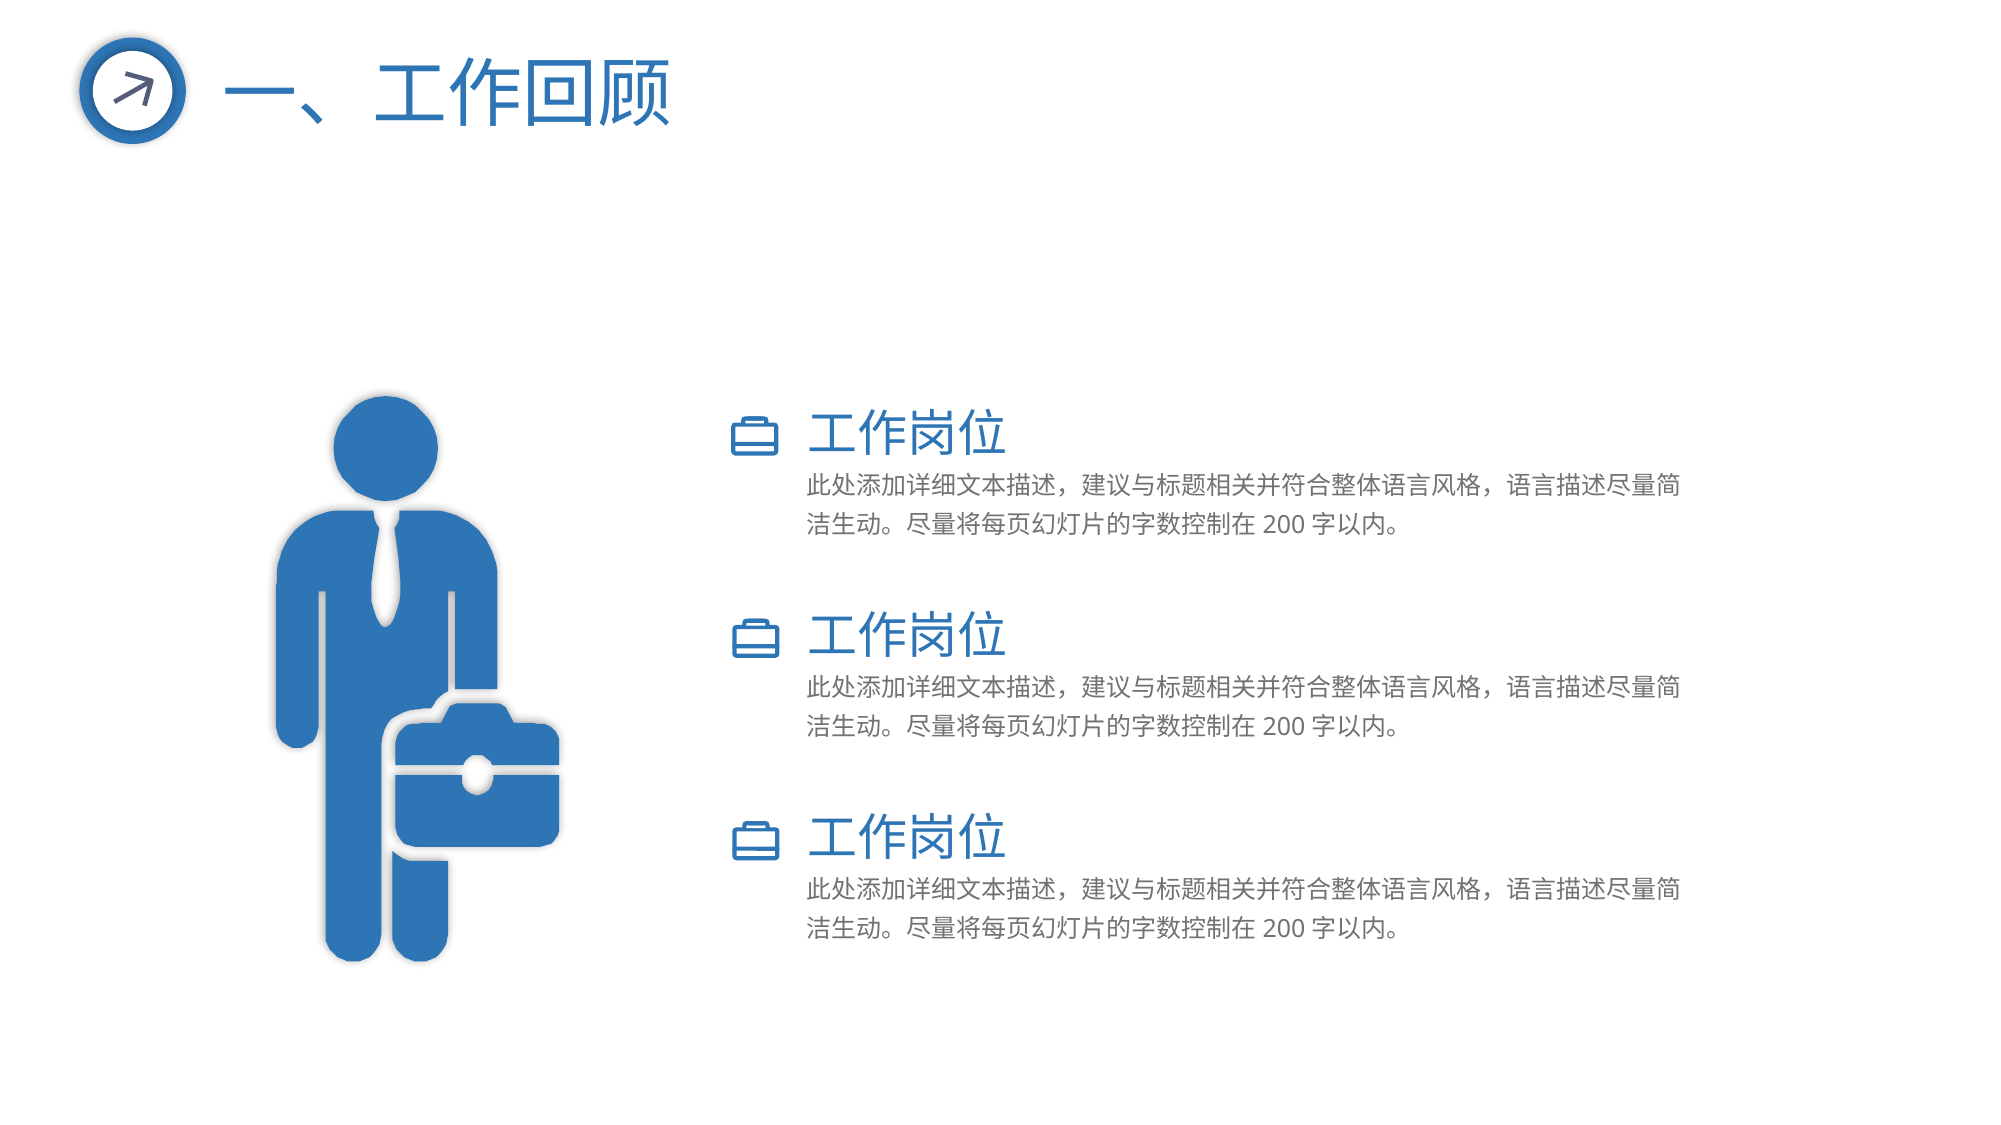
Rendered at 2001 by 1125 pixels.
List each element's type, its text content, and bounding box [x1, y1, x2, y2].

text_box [734, 823, 778, 859]
text_box 一、工作回顾 [207, 37, 1060, 143]
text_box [791, 393, 1715, 545]
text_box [733, 418, 777, 454]
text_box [79, 37, 186, 144]
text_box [275, 396, 559, 962]
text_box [734, 620, 778, 656]
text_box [791, 595, 1715, 747]
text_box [791, 797, 1715, 948]
